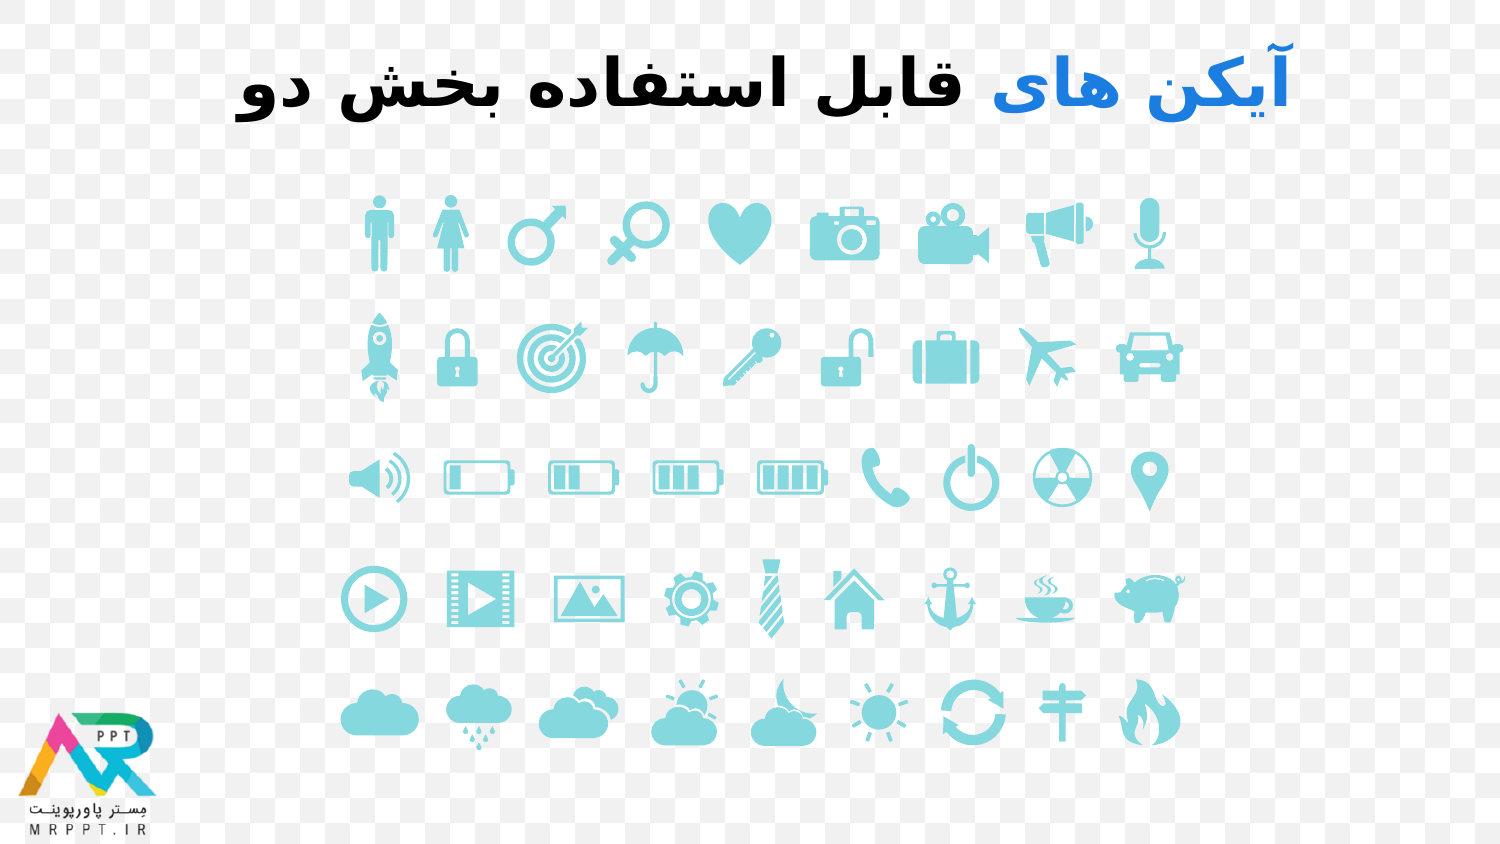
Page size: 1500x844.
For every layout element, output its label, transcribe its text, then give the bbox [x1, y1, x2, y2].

text_box [1113, 330, 1186, 385]
text_box [755, 458, 831, 497]
text_box [1112, 572, 1188, 625]
text_box [1116, 677, 1183, 748]
text_box [1024, 200, 1096, 270]
text_box [1016, 325, 1079, 389]
text_box [916, 200, 992, 267]
text_box [1131, 195, 1169, 272]
text_box [720, 326, 784, 389]
text_box [941, 441, 1002, 513]
text_box [338, 687, 421, 738]
text_box [430, 192, 471, 274]
text_box [1128, 449, 1171, 514]
text_box [938, 677, 1006, 714]
text_box [922, 565, 979, 632]
text_box [536, 684, 621, 741]
text_box [625, 319, 686, 396]
text_box [505, 203, 569, 268]
text_box [650, 458, 726, 497]
text_box [807, 204, 882, 263]
text_box [552, 574, 627, 624]
text_box [848, 681, 910, 744]
text_box [941, 711, 1008, 748]
text_box [605, 199, 672, 268]
text_box [1030, 445, 1095, 510]
text_box [748, 677, 820, 748]
text_box [444, 682, 514, 753]
text_box [1014, 573, 1077, 625]
text_box [649, 677, 721, 748]
text_box [363, 193, 397, 274]
text_box [1036, 681, 1089, 744]
text_box آیکن های قابل استفاده بخش دو [186, 25, 1344, 166]
text_box [514, 319, 590, 396]
text_box [662, 569, 722, 629]
text_box [910, 328, 982, 386]
text_box [859, 445, 912, 510]
text_box [435, 326, 480, 389]
text_box [706, 200, 774, 267]
text_box [383, 449, 413, 506]
text_box [347, 457, 382, 500]
picture [0, 0, 1500, 844]
text_box [821, 566, 887, 632]
text_box [756, 557, 787, 641]
text_box [818, 326, 876, 389]
text_box [441, 458, 517, 497]
text_box [445, 569, 516, 629]
text_box [359, 310, 400, 404]
text_box [546, 458, 622, 497]
text_box [338, 563, 410, 635]
